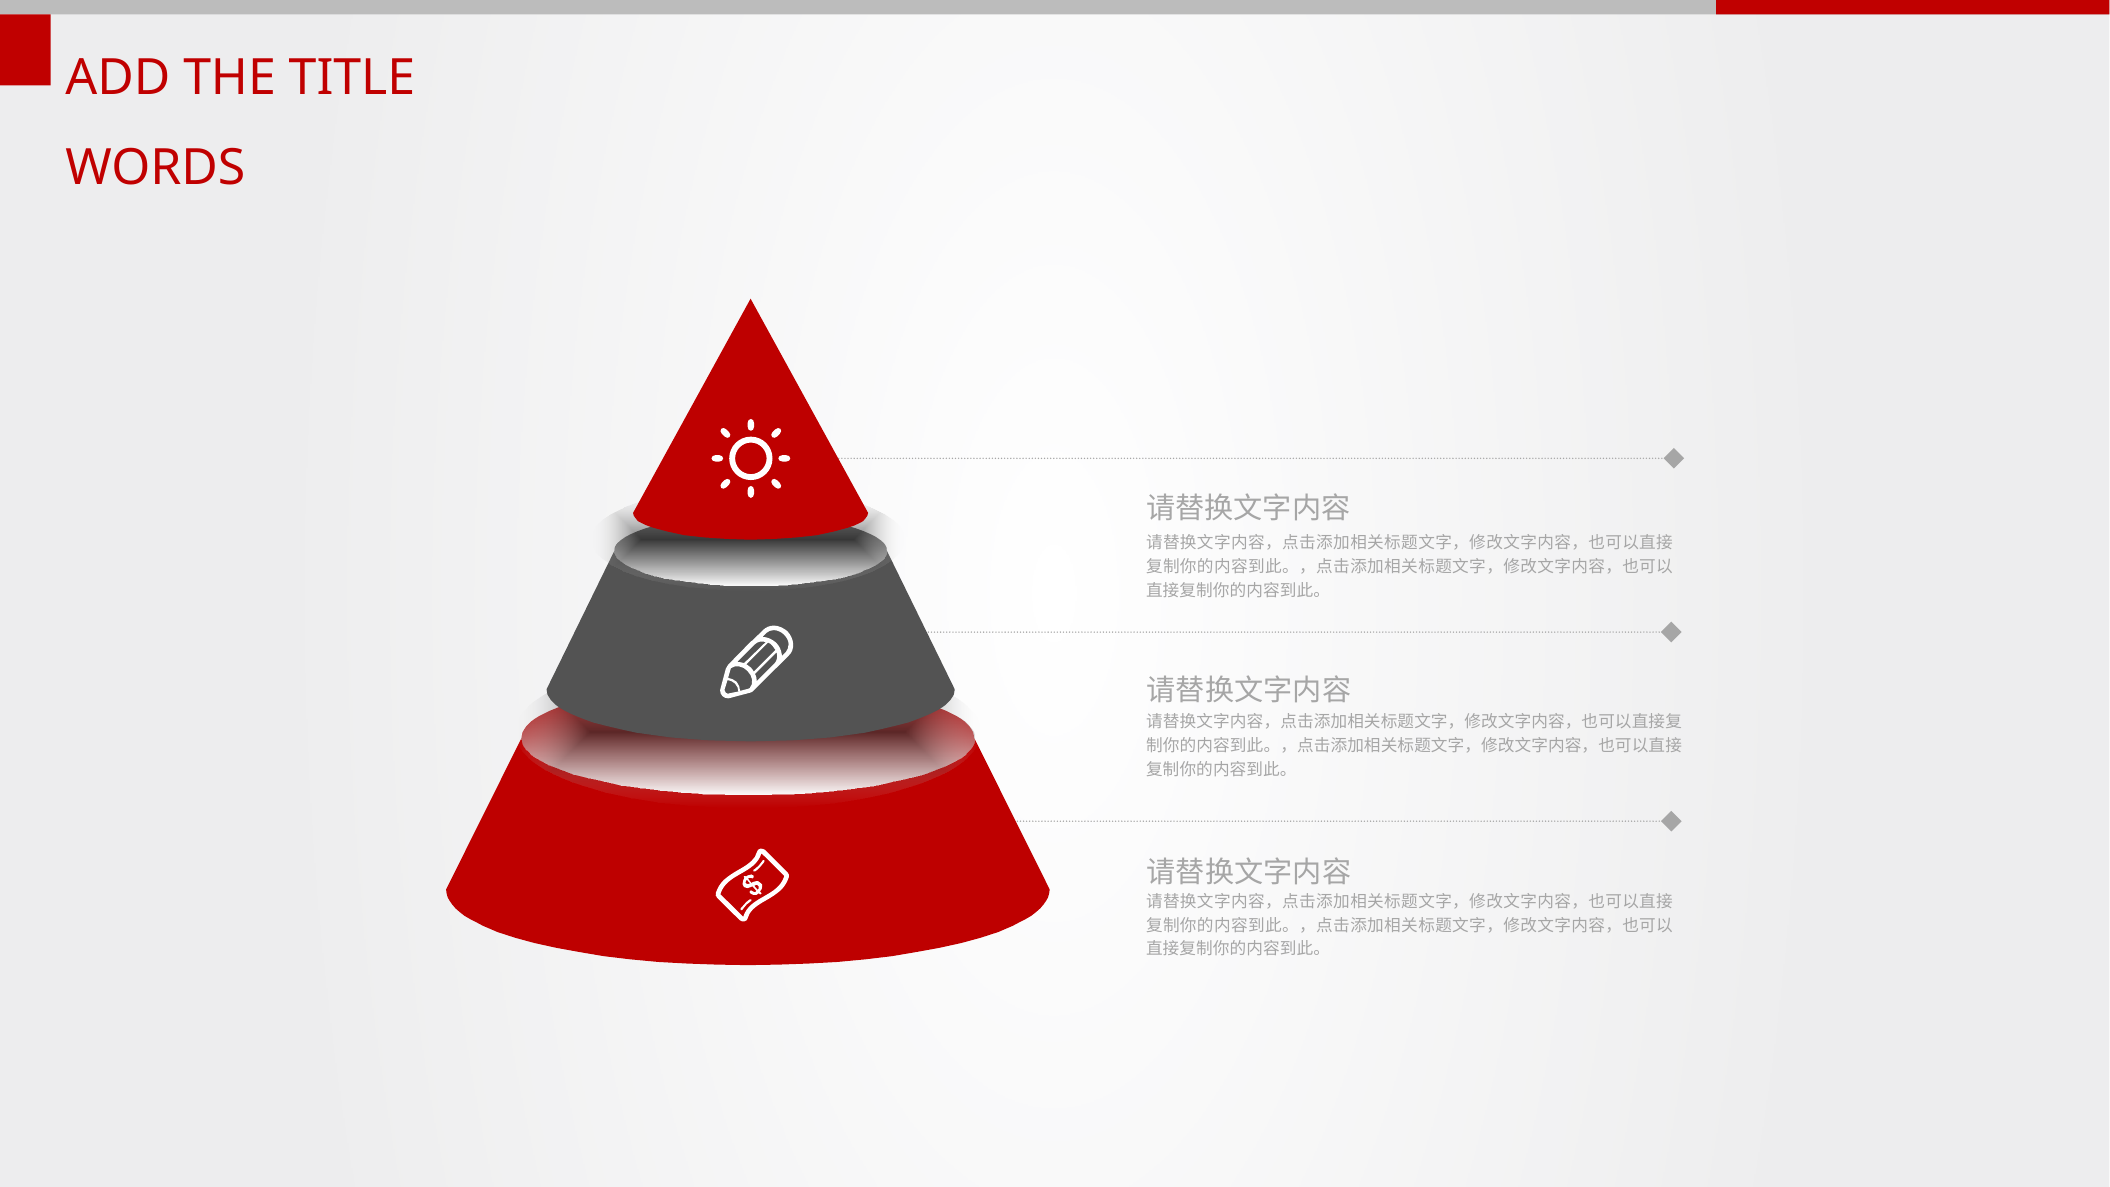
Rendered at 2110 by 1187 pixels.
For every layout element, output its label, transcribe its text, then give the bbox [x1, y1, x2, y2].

text_box [720, 428, 731, 438]
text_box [0, 0, 2110, 15]
text_box [747, 418, 755, 431]
text_box 请替换文字内容 [1146, 846, 1352, 889]
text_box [747, 458, 1674, 822]
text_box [446, 655, 1050, 966]
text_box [546, 488, 955, 742]
text_box 请替换文字内容，点击添加相关标题文字，修改文字内容，也可以直接复制你的内容到此。，点击添加相关标题文字，修改文字内容，也可以直接复制你的内容到此。 [1146, 886, 1674, 959]
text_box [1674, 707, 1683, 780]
text_box ADD THE TITLE WORDS [50, 15, 583, 202]
text_box [0, 15, 50, 86]
text_box [720, 478, 731, 488]
text_box [711, 455, 724, 462]
text_box [771, 428, 782, 438]
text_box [715, 848, 790, 922]
text_box [646, 298, 838, 488]
text_box [729, 436, 773, 480]
picture [0, 15, 2110, 1187]
